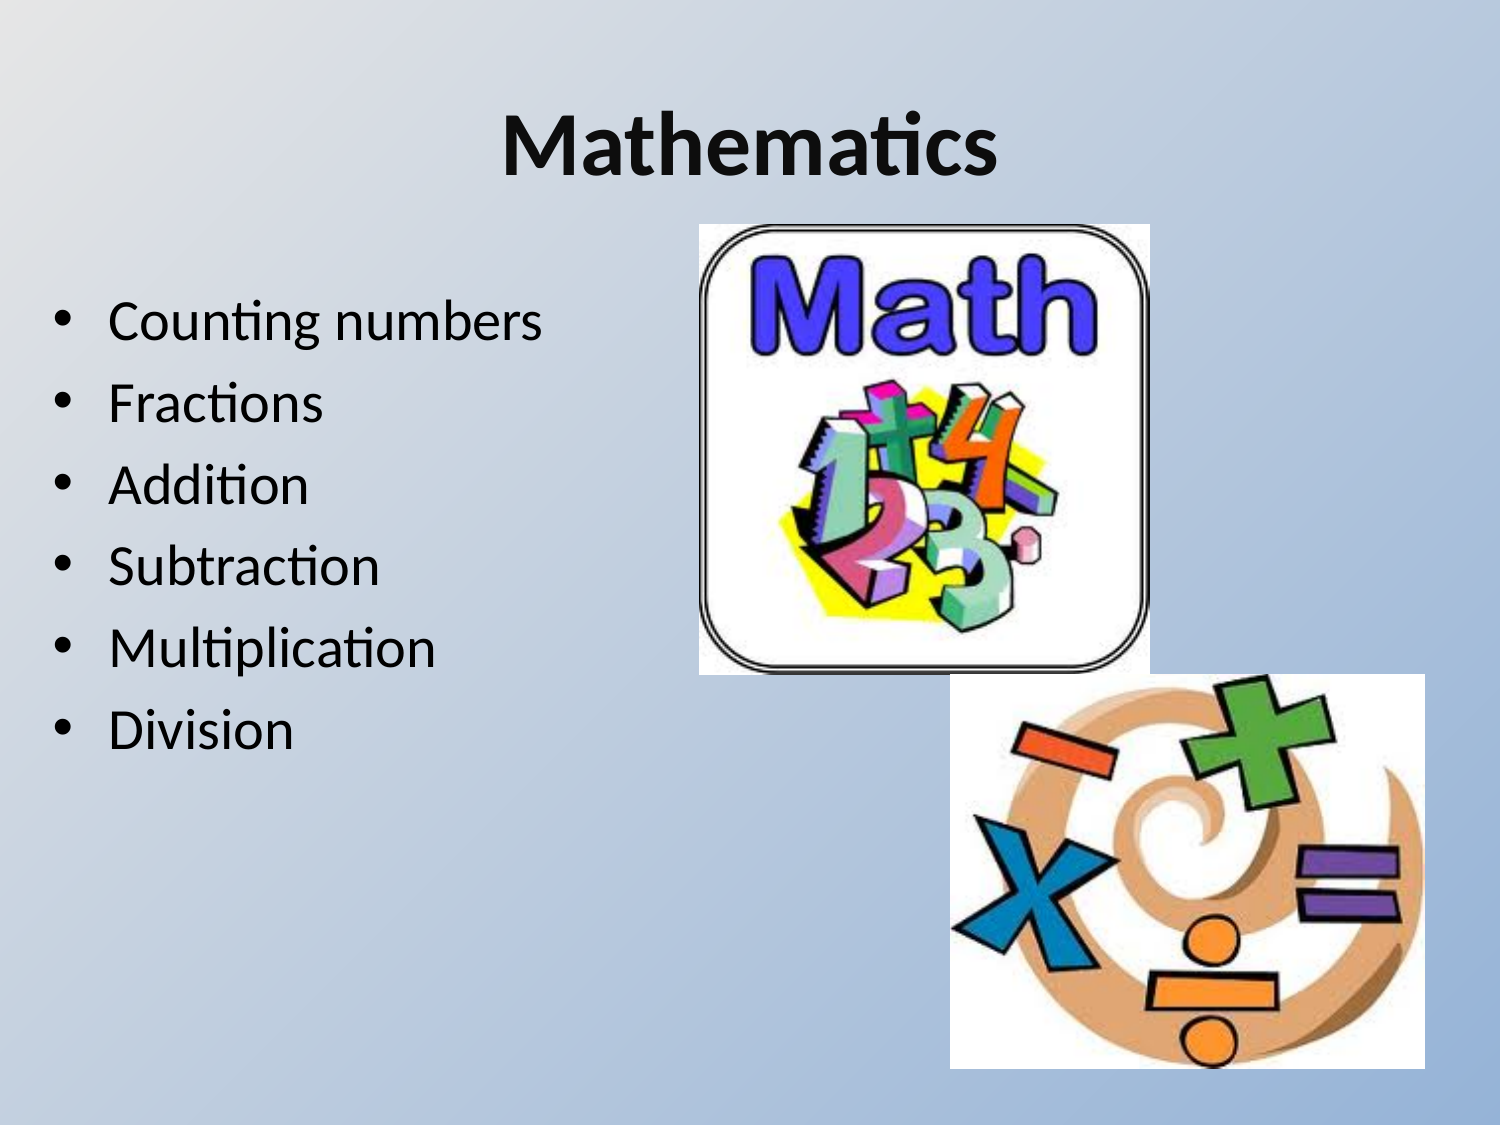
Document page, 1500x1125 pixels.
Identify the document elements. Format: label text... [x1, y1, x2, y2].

list Counting numbers Fractions Addition Subtraction Multiplication Division [37, 275, 701, 924]
title Mathematics [75, 45, 1425, 233]
picture [949, 674, 1426, 1070]
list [699, 224, 1151, 676]
